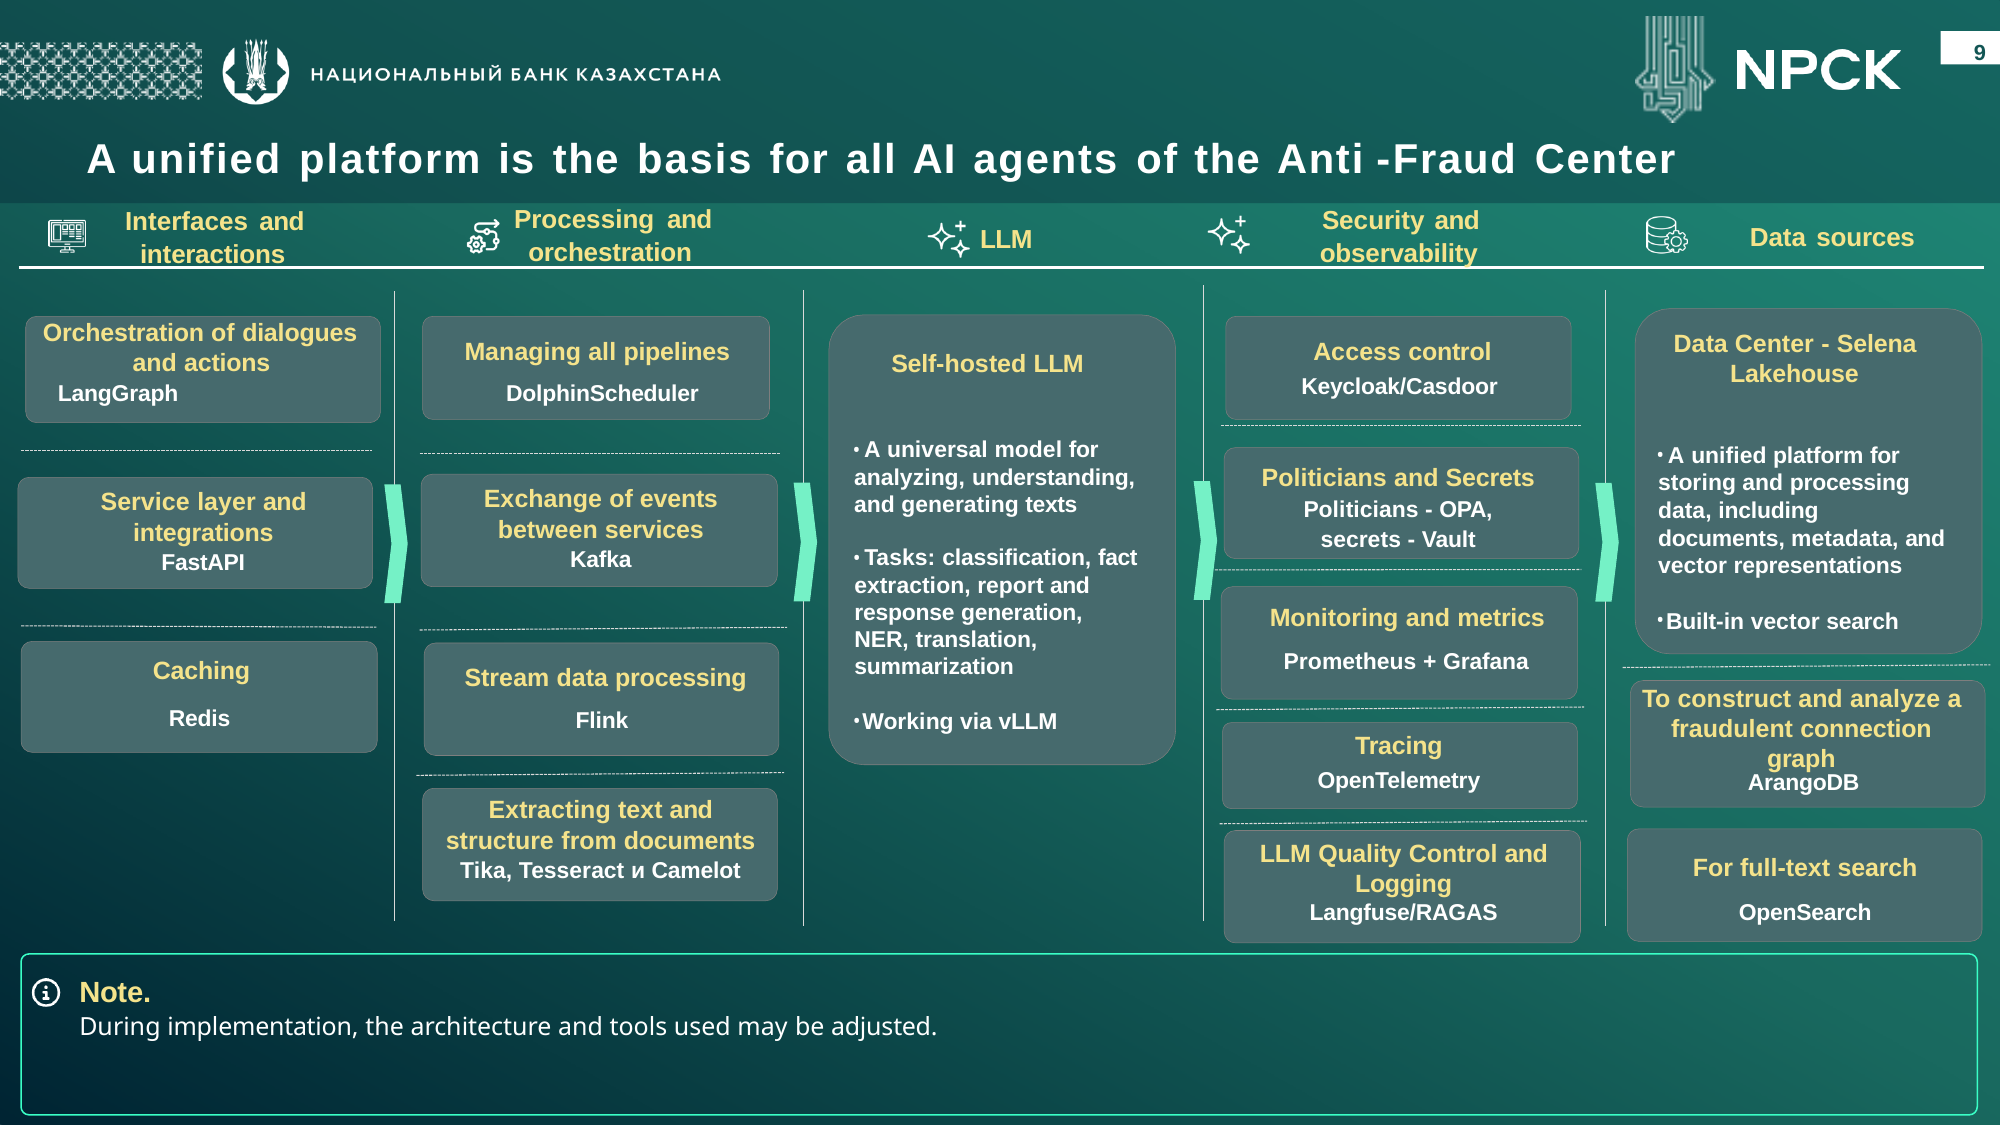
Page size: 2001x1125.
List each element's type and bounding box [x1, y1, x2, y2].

text_box [1584, 289, 1620, 927]
text_box [0, 0, 2000, 1125]
text_box [17, 213, 1197, 753]
text_box [1589, 213, 1688, 662]
text_box [828, 314, 1177, 766]
text_box [19, 764, 1979, 1116]
text_box [1218, 820, 1588, 944]
text_box [0, 37, 1987, 927]
text_box [415, 771, 785, 902]
text_box [1634, 308, 1983, 655]
text_box [418, 453, 788, 757]
text_box [1626, 828, 1983, 942]
text_box [1202, 209, 1585, 810]
text_box [1635, 16, 1901, 123]
text_box [1621, 663, 1992, 808]
